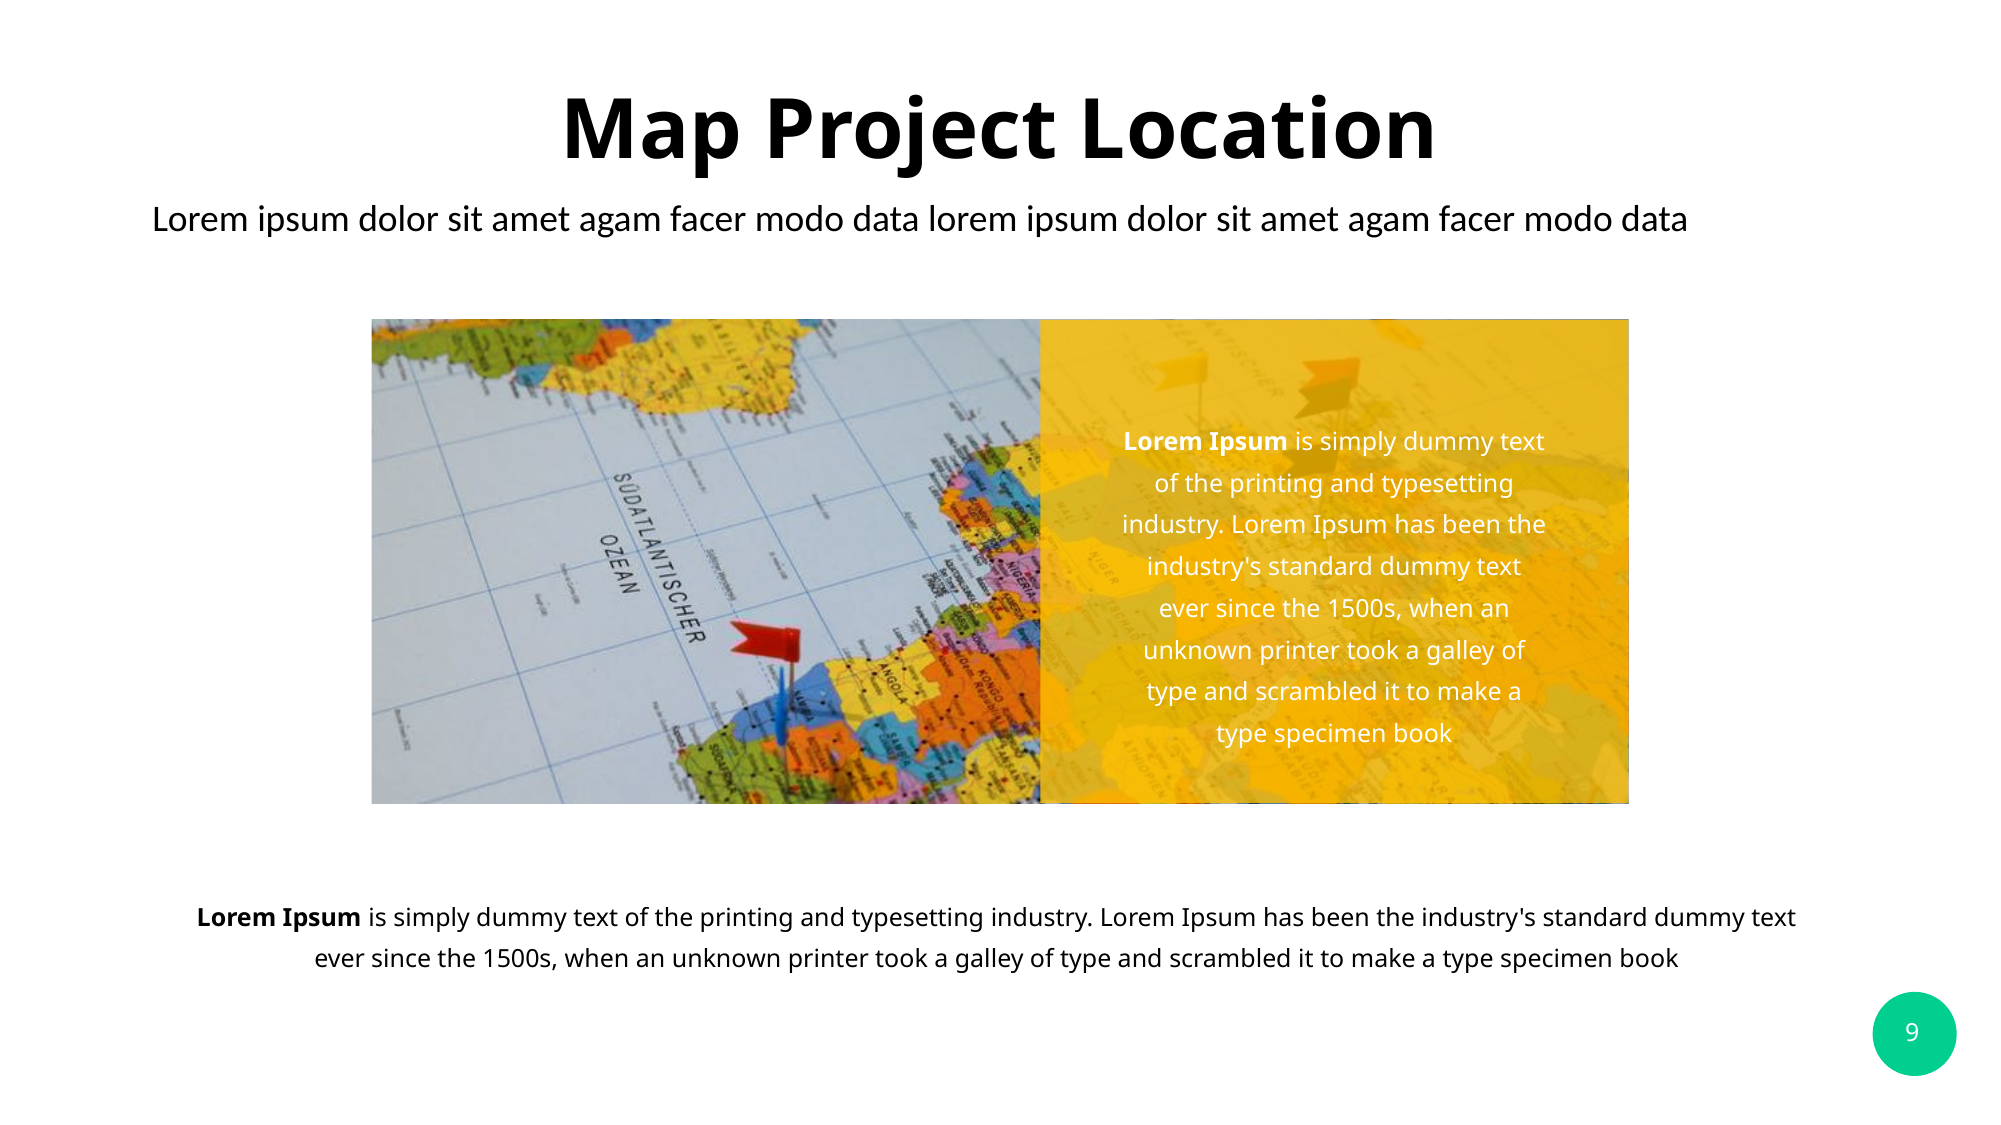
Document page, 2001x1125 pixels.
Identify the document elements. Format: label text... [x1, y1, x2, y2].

text_box Map Project Location [137, 75, 1863, 187]
text_box Lorem Ipsum is simply dummy text of the printing and typesetting industry. Lorem Ipsum has been the industry's standard dummy text ever since the 1500s, when an unknown printer took a galley of type and scrambled it to make a type specimen book [159, 881, 1836, 980]
picture [371, 319, 1629, 804]
subtitle Lorem ipsum dolor sit amet agam facer modo data lorem ipsum dolor sit amet agam facer modo data [137, 187, 1863, 227]
slide_number 9 [1876, 1008, 1949, 1060]
